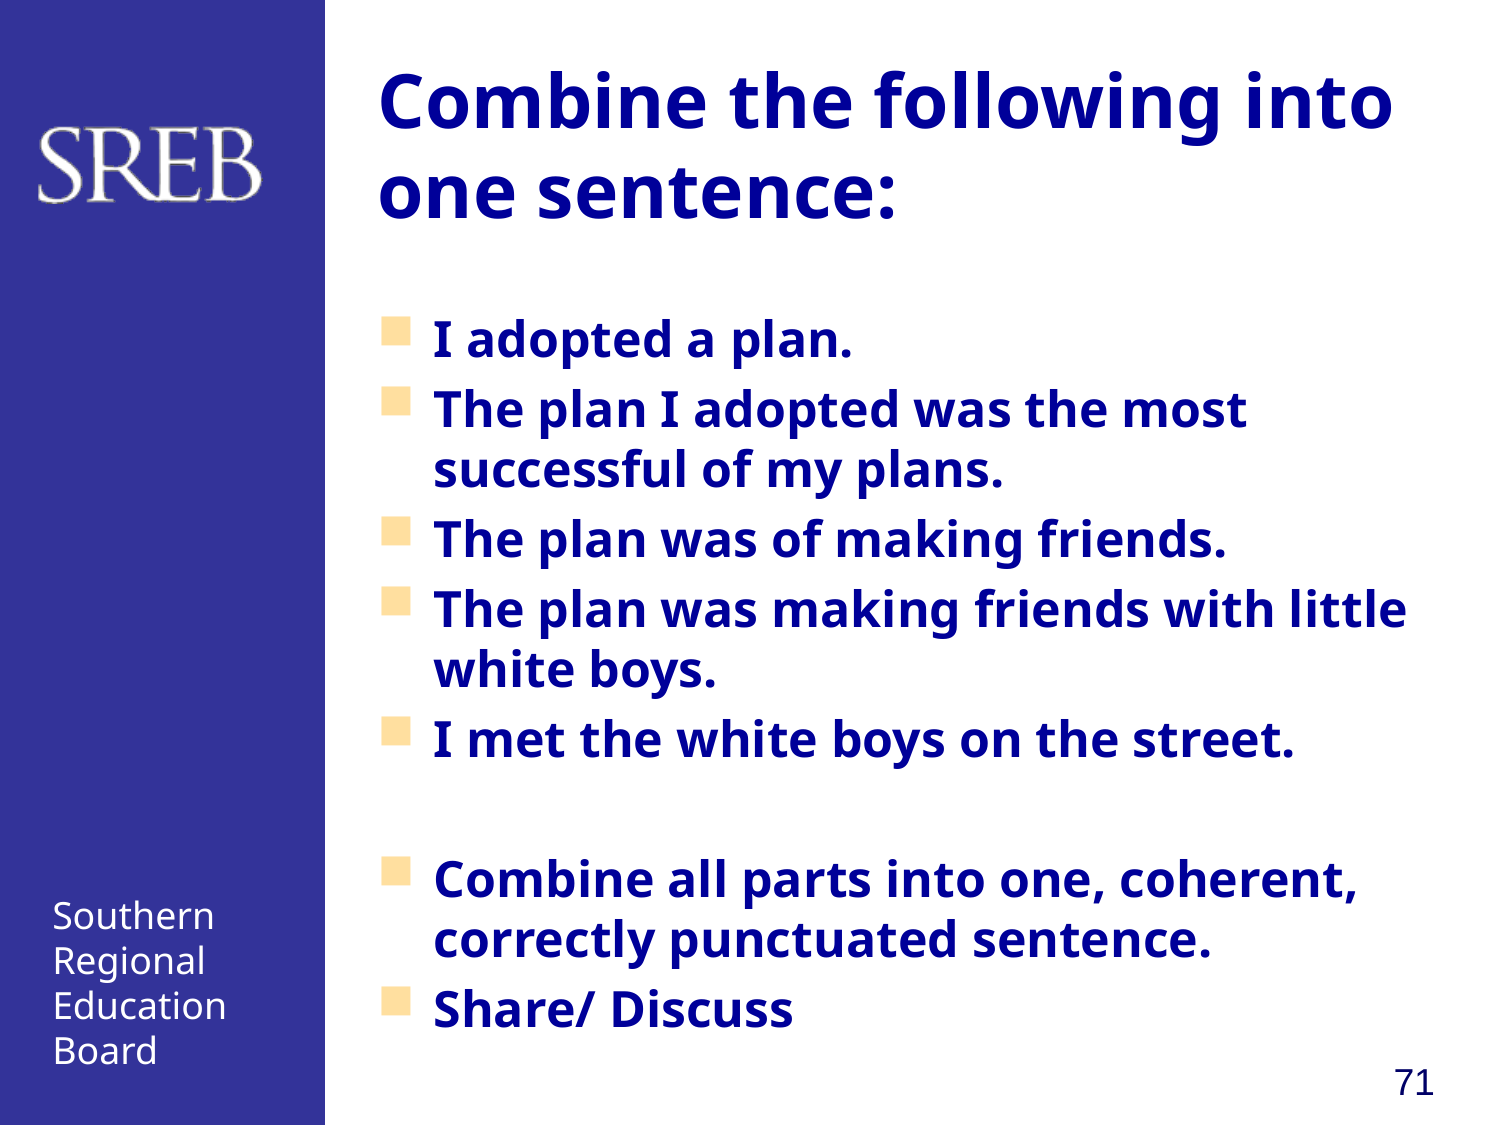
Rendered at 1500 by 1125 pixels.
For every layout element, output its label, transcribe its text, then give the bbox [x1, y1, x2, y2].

picture [37, 124, 263, 204]
slide_number 71 [1124, 1049, 1451, 1125]
list I adopted a plan. The plan I adopted was the most successful of my plans. The plan was of making friends. The plan was making friends with little white boys. I met the white boys on the street. Combine all parts into one, coherent, correctly punctuated sentence. Share/ Discuss [362, 299, 1451, 1026]
title Combine the following into one sentence: [362, 49, 1451, 238]
